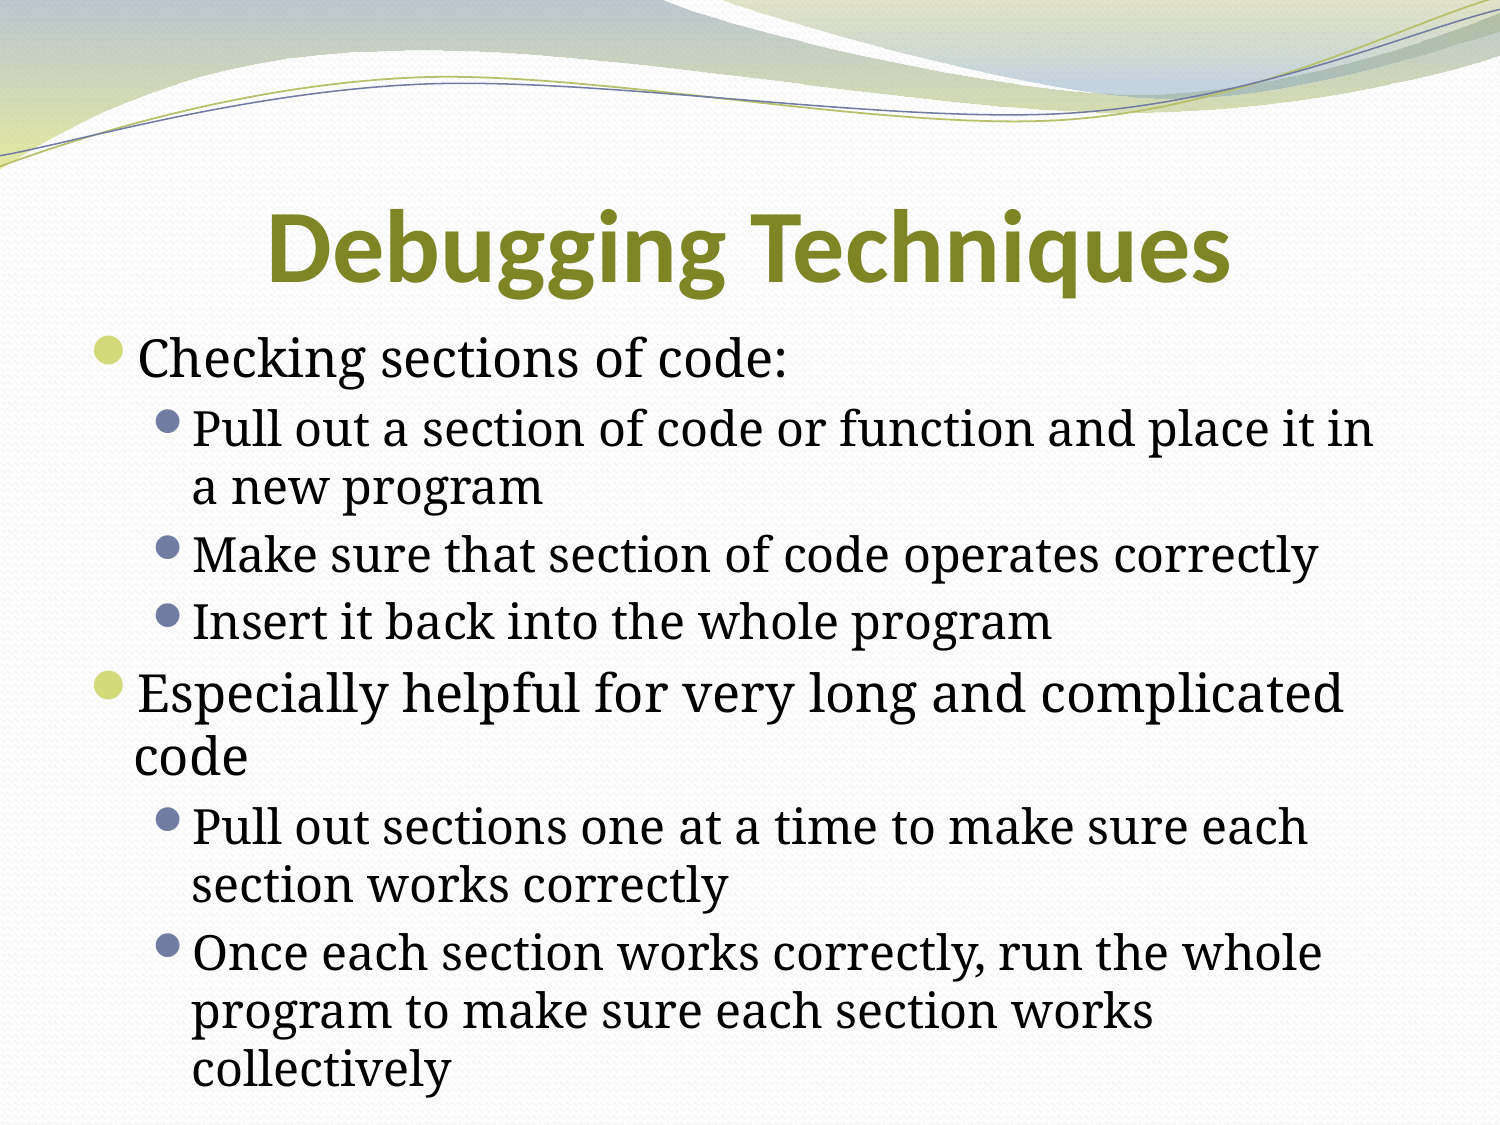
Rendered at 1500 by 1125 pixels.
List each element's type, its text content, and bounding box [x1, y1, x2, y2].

title Debugging Techniques [75, 115, 1425, 303]
list Checking sections of code: Pull out a section of code or function and place it in a new program Make sure that section of code operates correctly Insert it back into the whole program Especially helpful for very long and complicated code Pull out sections one at a time to make sure each section works correctly Once each section works correctly, run the whole program to make sure each section works collectively [75, 317, 1425, 1108]
